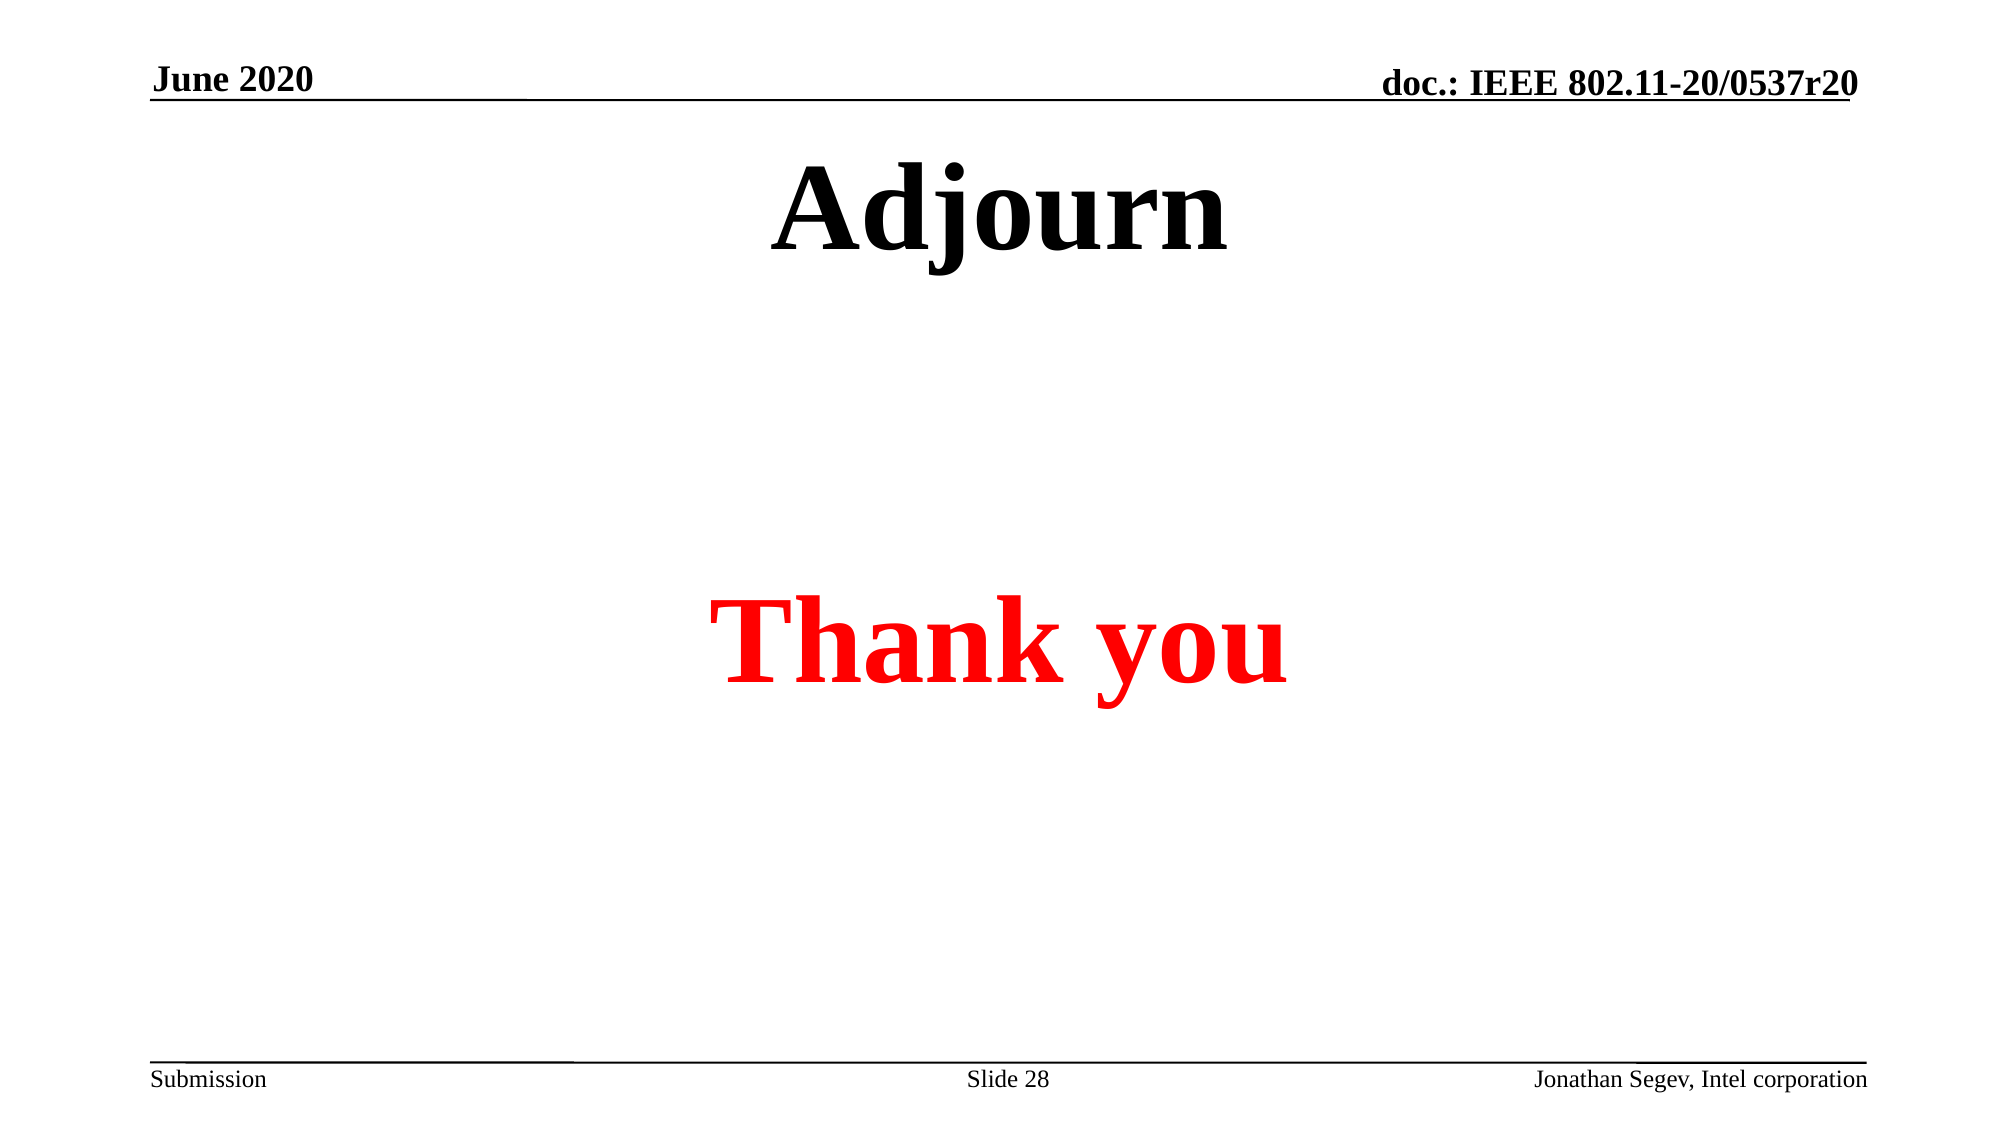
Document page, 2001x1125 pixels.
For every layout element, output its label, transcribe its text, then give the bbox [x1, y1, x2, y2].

title Adjourn [149, 112, 1850, 288]
footer Jonathan Segev, Intel corporation [1171, 1061, 1869, 1093]
list Thank you [149, 324, 1850, 1000]
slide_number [152, 54, 563, 100]
slide_number Slide 28 [950, 1061, 1067, 1123]
